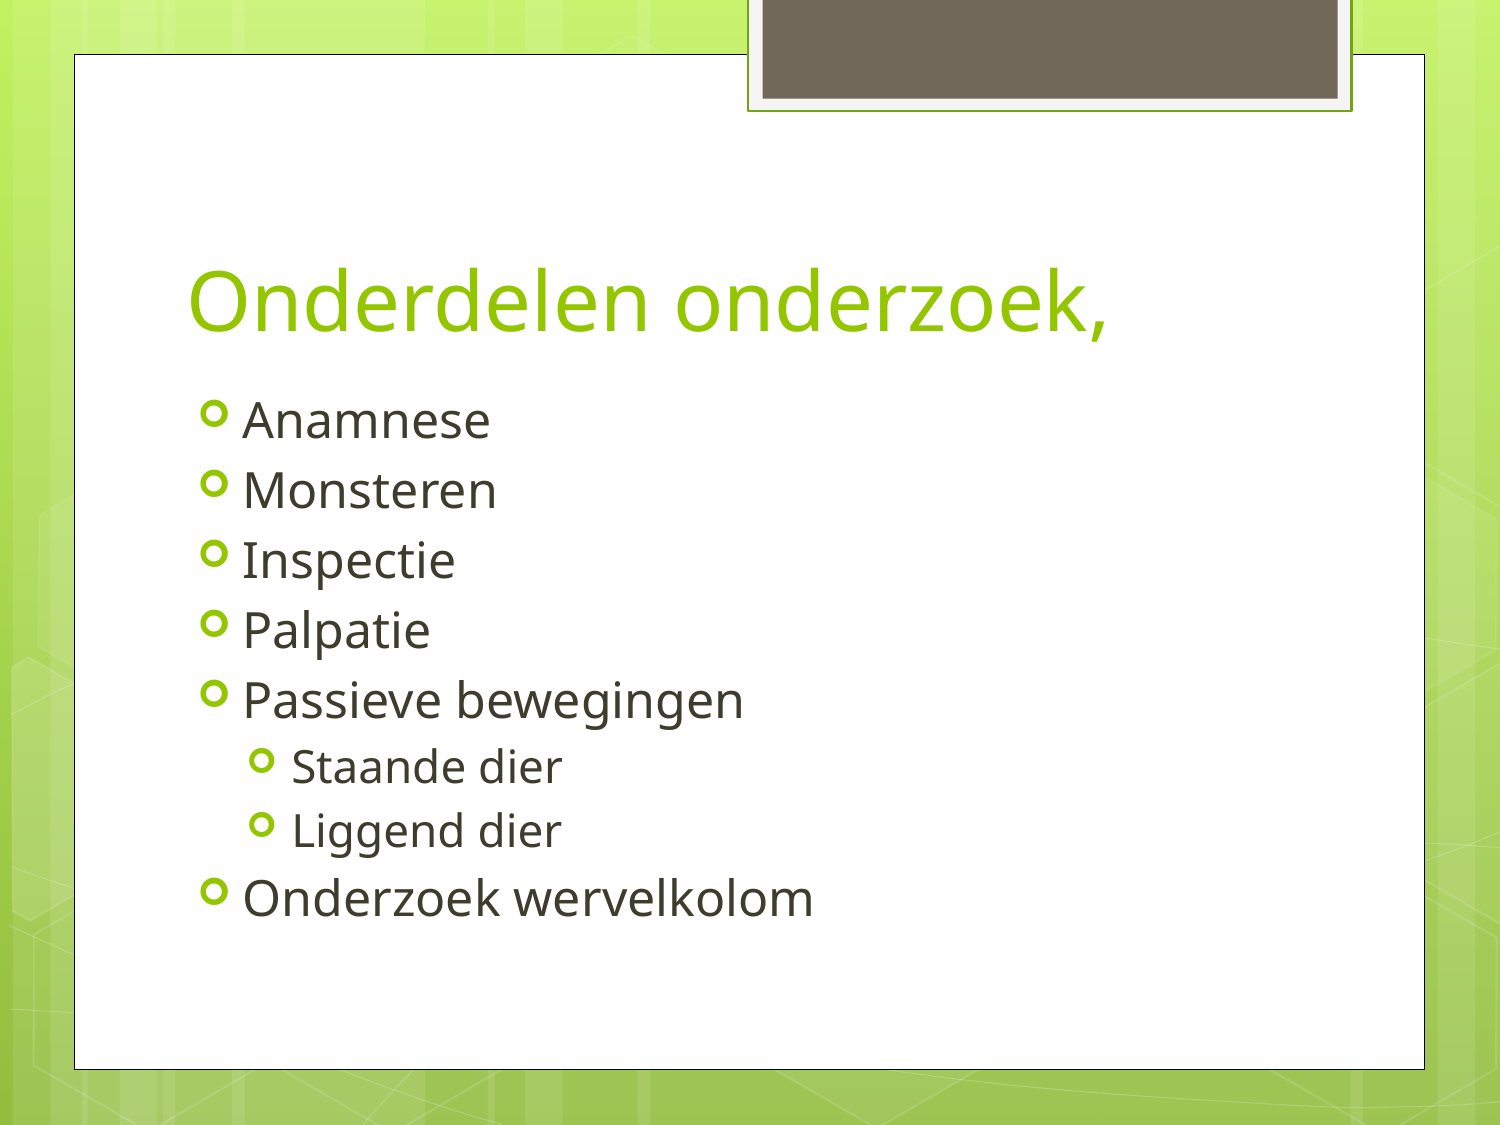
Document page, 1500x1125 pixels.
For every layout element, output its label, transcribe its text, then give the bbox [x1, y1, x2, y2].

list Anamnese Monsteren Inspectie Palpatie Passieve bewegingen Staande dier Liggend dier Onderzoek wervelkolom [171, 381, 1283, 957]
title Onderdelen onderzoek, [171, 168, 1324, 357]
